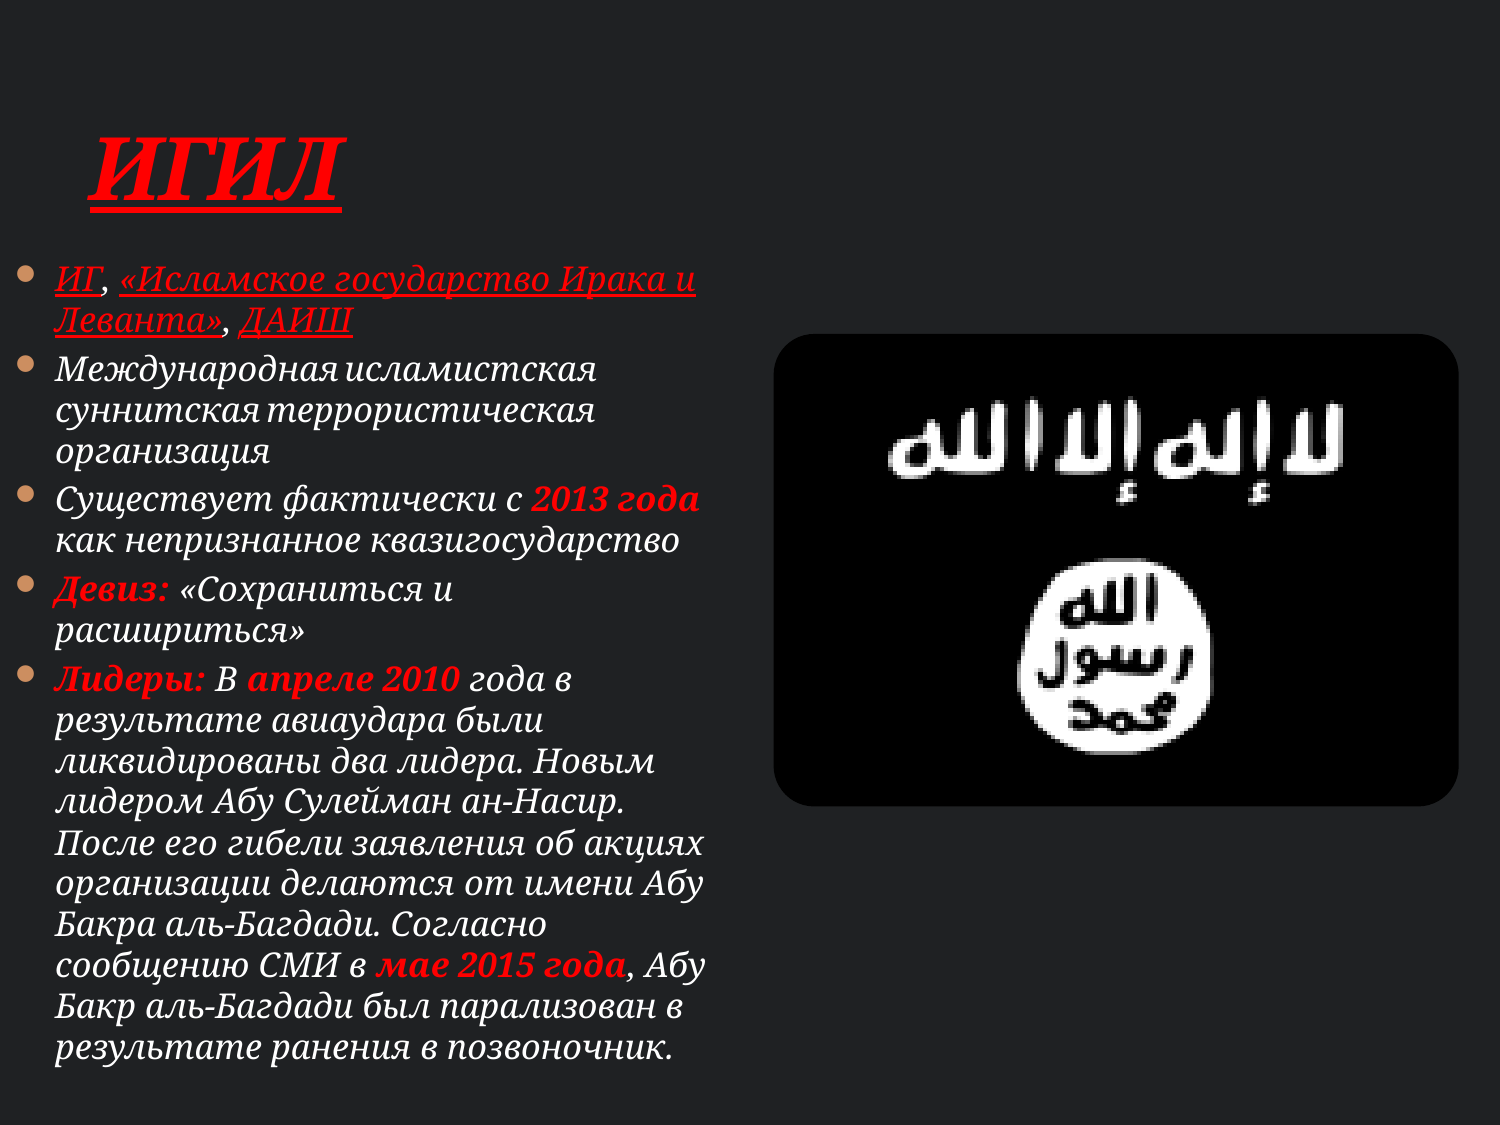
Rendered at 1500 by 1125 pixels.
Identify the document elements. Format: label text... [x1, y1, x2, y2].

picture [773, 333, 1459, 807]
title ИГИЛ [74, 24, 1425, 225]
list ИГ, «Исламское государство Ирака и Леванта», ДАИШ Международная исламистская суннитская террористическая организация Существует фактически с 2013 года как непризнанное квазигосударство Девиз: «Сохраниться и расшириться» Лидеры: В апреле 2010 года в результате авиаудара были ликвидированы два лидера. Новым лидером Абу Сулейман ан-Насир. После его гибели заявления об акциях организации делаются от имени Абу Бакра аль-Багдади. Согласно сообщению СМИ в мае 2015 года, Абу Бакр аль-Багдади был парализован в результате ранения в позвоночник. [0, 249, 727, 1125]
